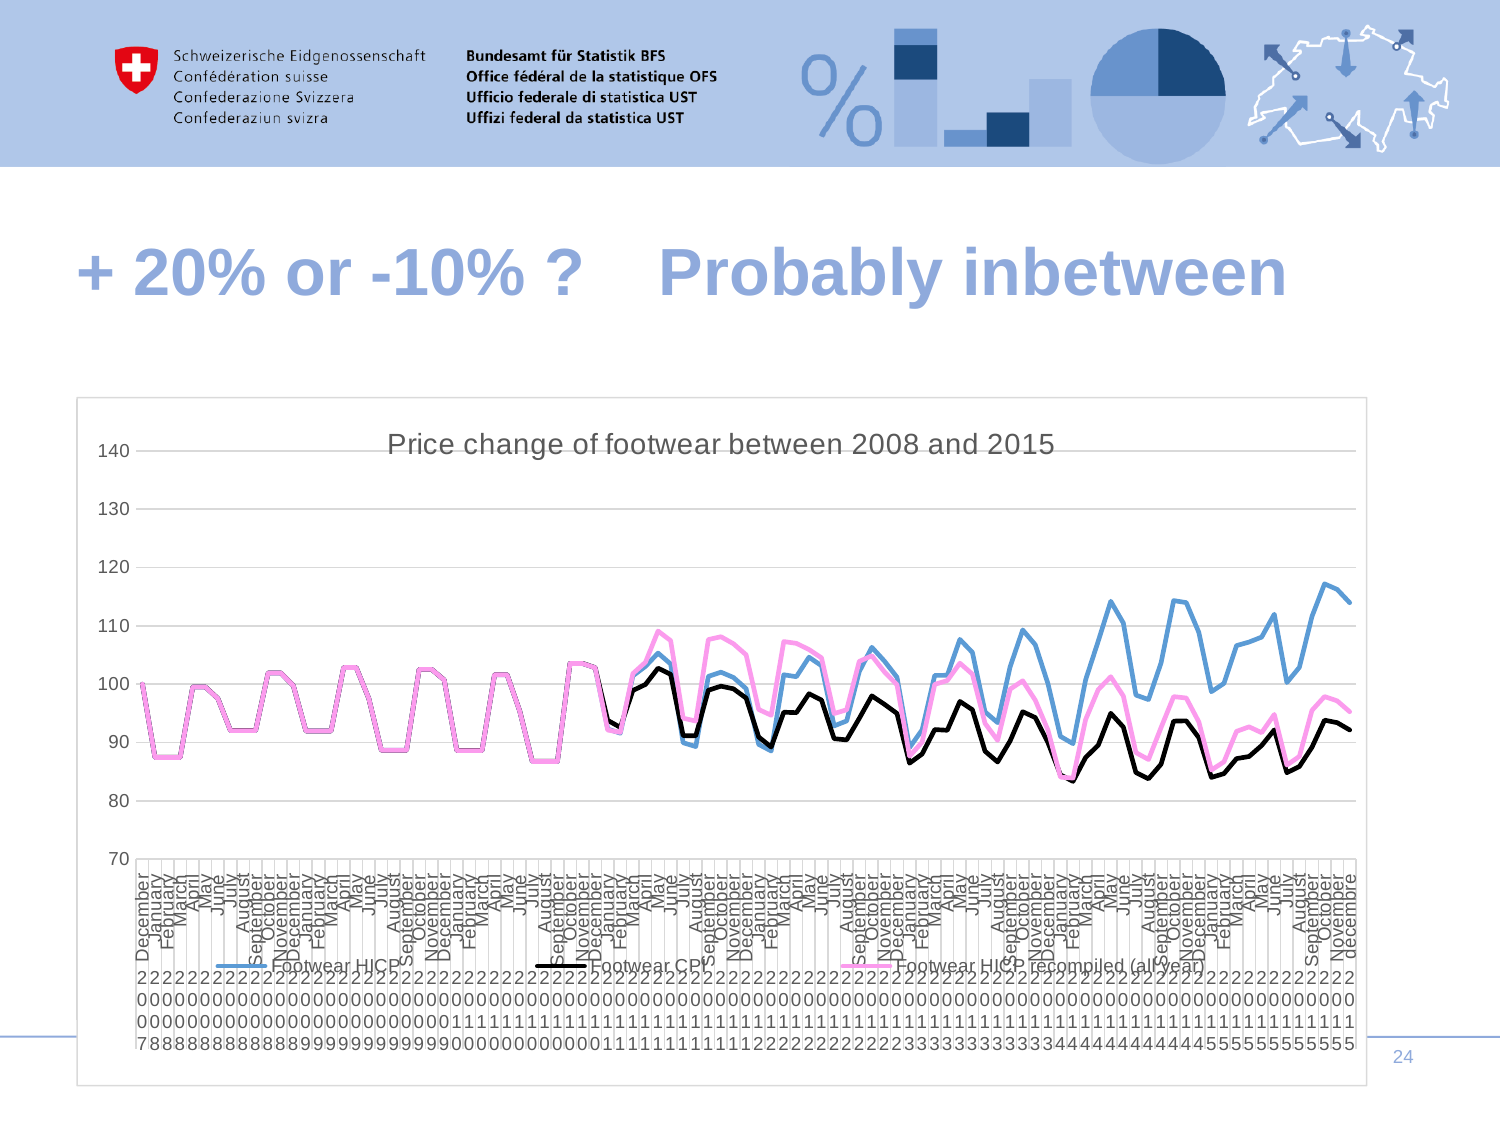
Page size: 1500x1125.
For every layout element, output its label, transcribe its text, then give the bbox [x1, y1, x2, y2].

picture [0, 0, 1500, 167]
title + 20% or -10% ? Probably inbetween [76, 233, 1414, 310]
chart [76, 396, 1368, 1087]
